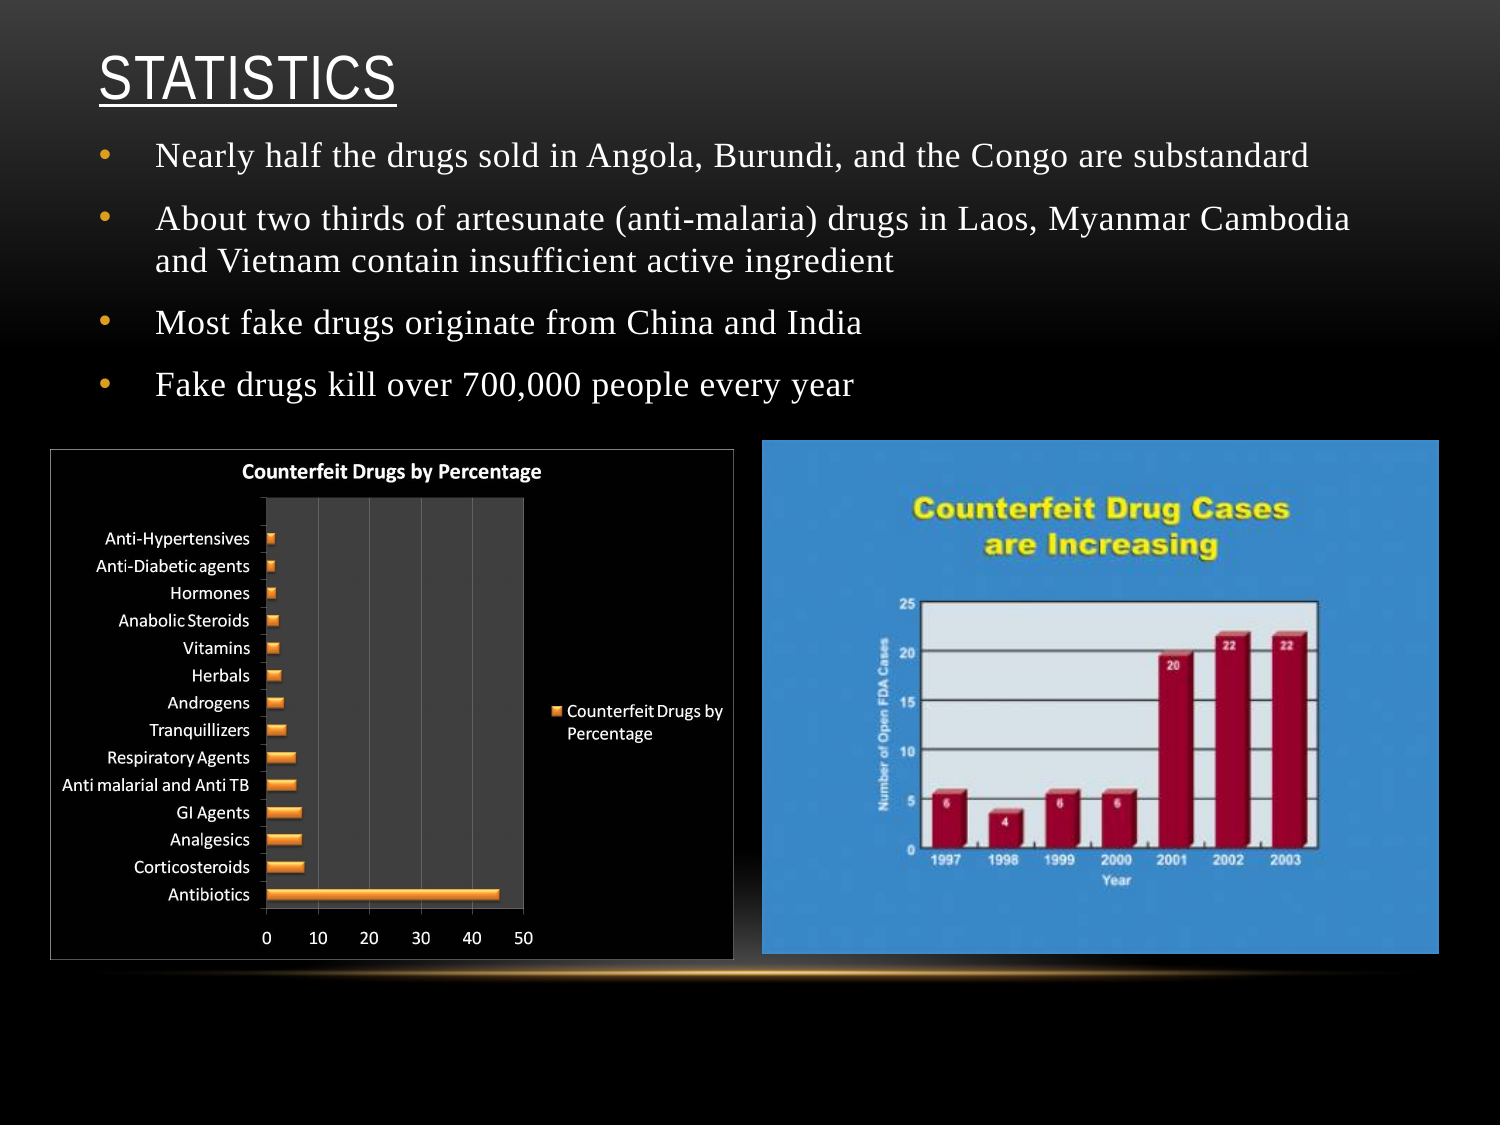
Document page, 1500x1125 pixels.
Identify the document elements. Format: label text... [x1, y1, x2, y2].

list Nearly half the drugs sold in Angola, Burundi, and the Congo are substandard About two thirds of artesunate (anti-malaria) drugs in Laos, Myanmar Cambodia and Vietnam contain insufficient active ingredient Most fake drugs originate from China and India Fake drugs kill over 700,000 people every year [83, 125, 1384, 438]
title statistics [83, 50, 1384, 121]
picture [0, 0, 1500, 1125]
